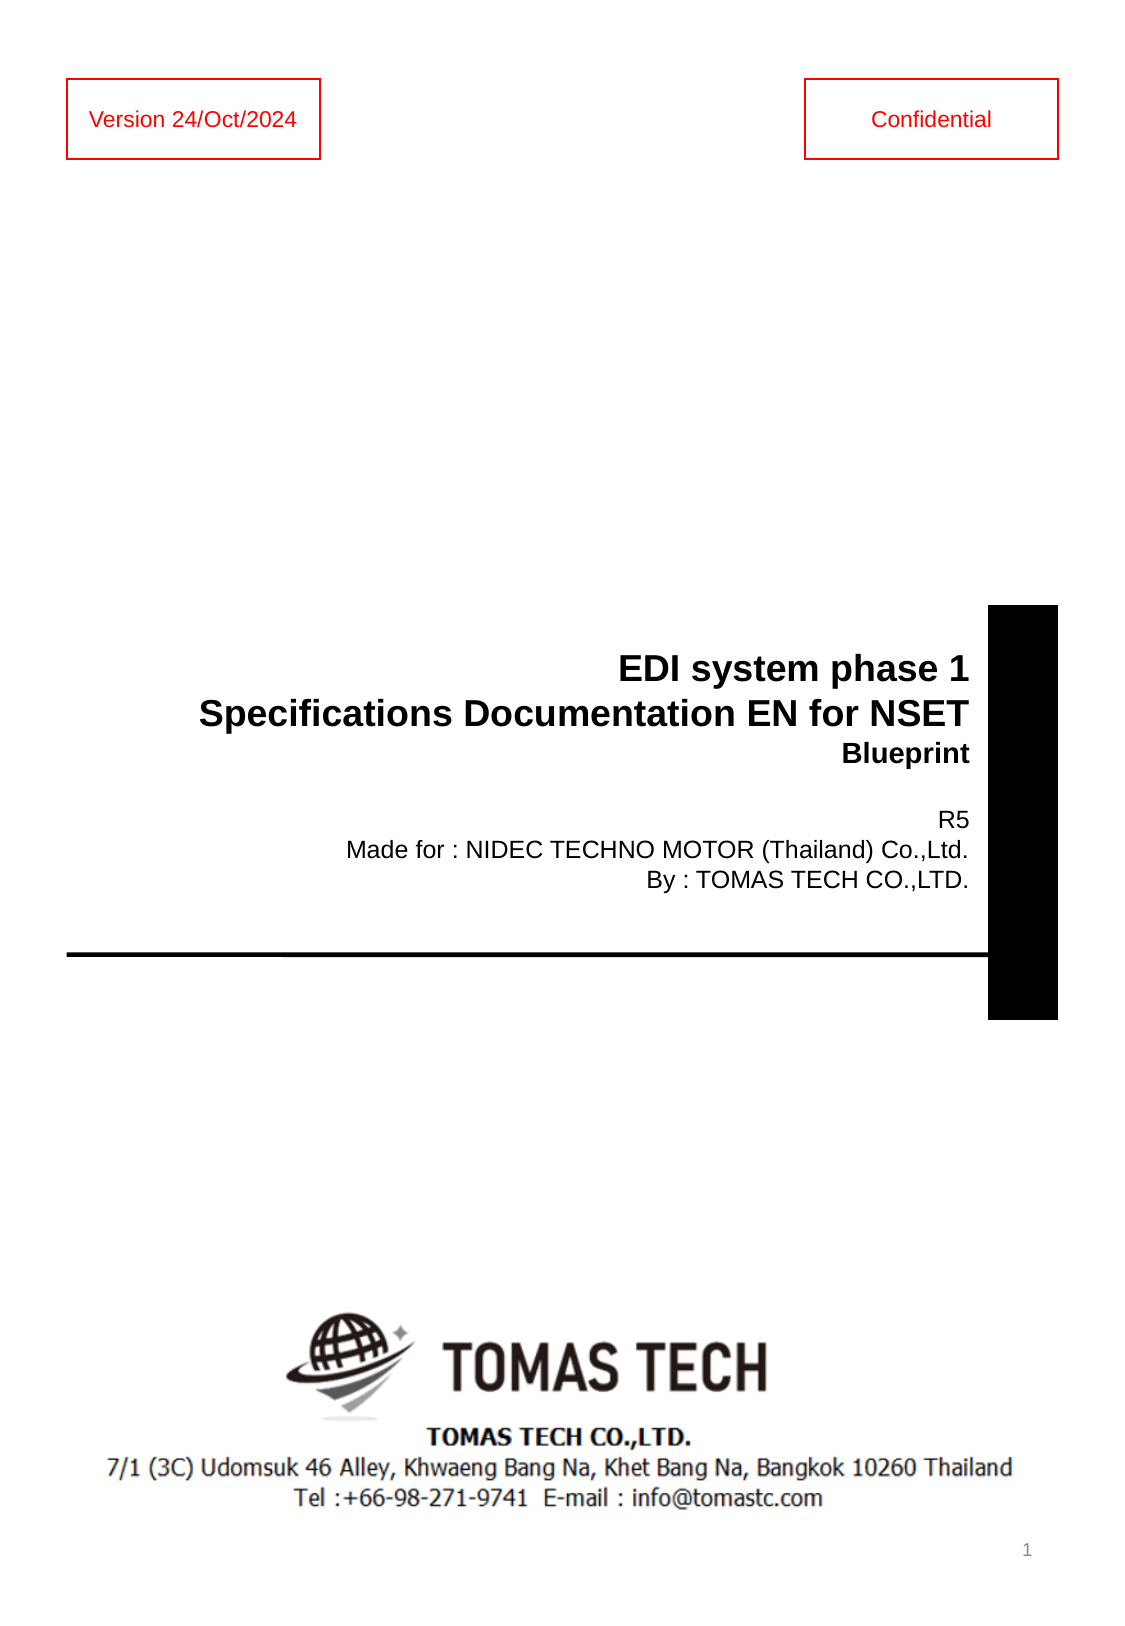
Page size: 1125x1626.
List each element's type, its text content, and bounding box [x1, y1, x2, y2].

text_box Version 24/Oct/2024 [66, 78, 321, 160]
slide_number 1 [794, 1533, 1048, 1593]
picture [66, 1296, 1059, 1533]
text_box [66, 604, 1059, 1021]
text_box Confidential [804, 78, 1059, 160]
